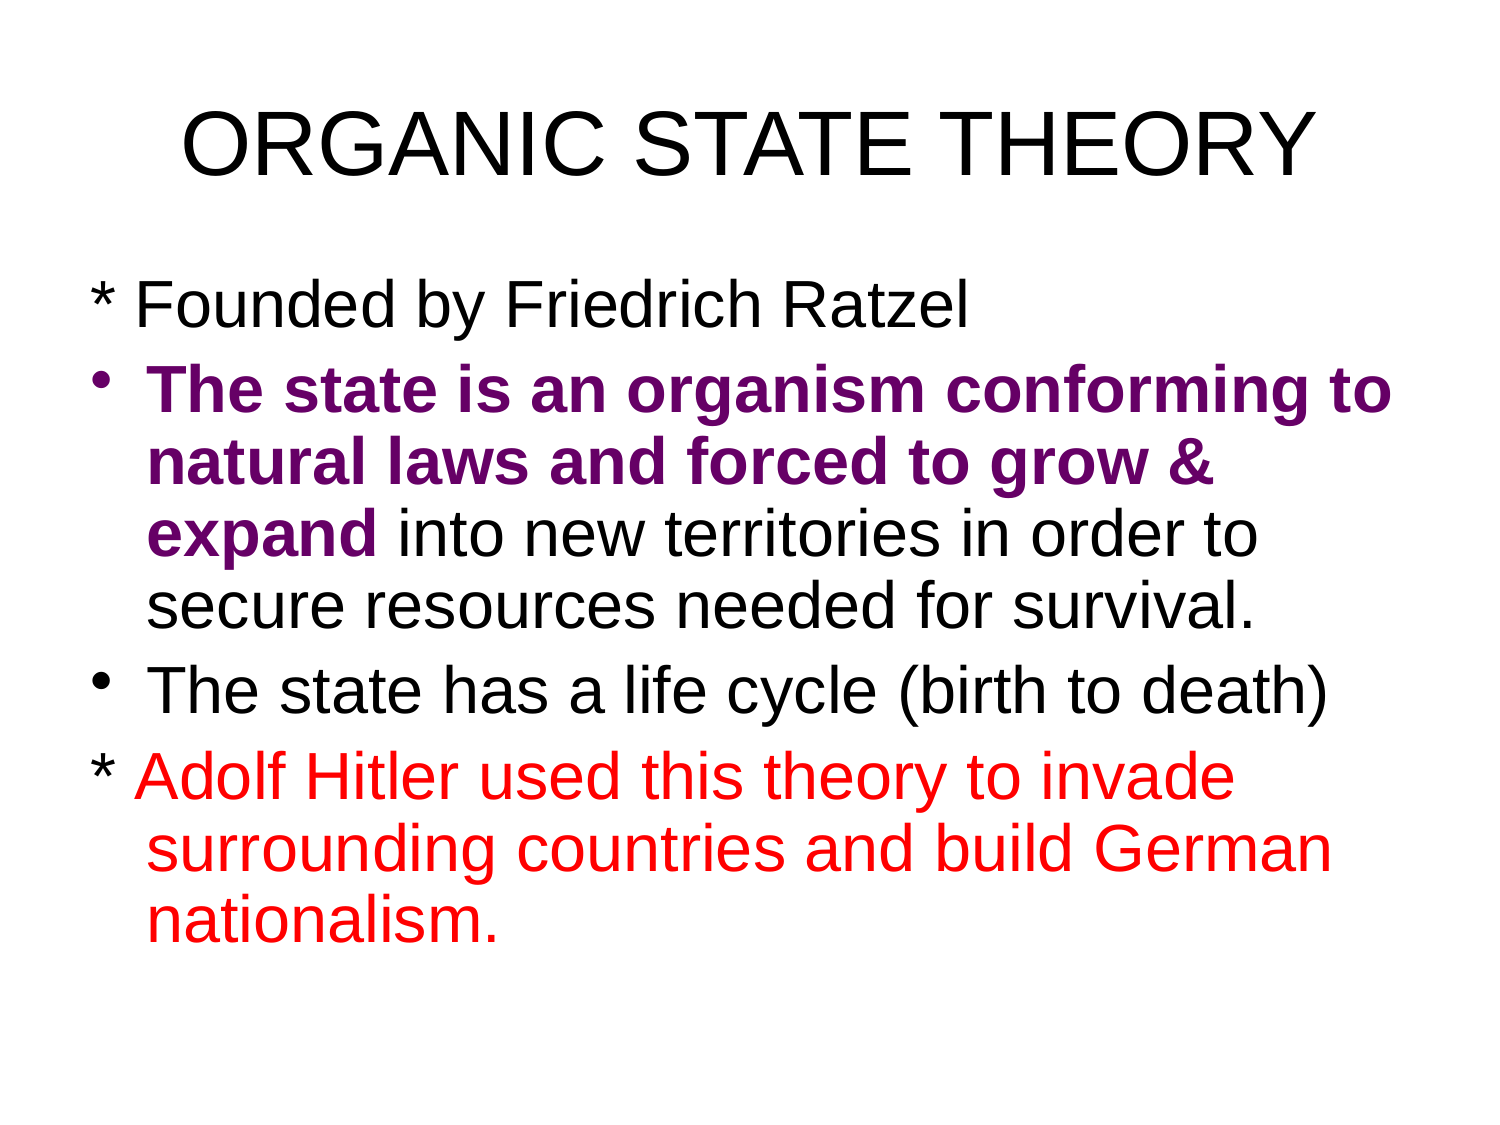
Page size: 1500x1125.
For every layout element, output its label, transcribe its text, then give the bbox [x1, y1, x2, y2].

title ORGANIC STATE THEORY [74, 44, 1426, 233]
list * Founded by Friedrich Ratzel The state is an organism conforming to natural laws and forced to grow & expand into new territories in order to secure resources needed for survival. The state has a life cycle (birth to death) * Adolf Hitler used this theory to invade surrounding countries and build German nationalism. [74, 262, 1426, 1006]
